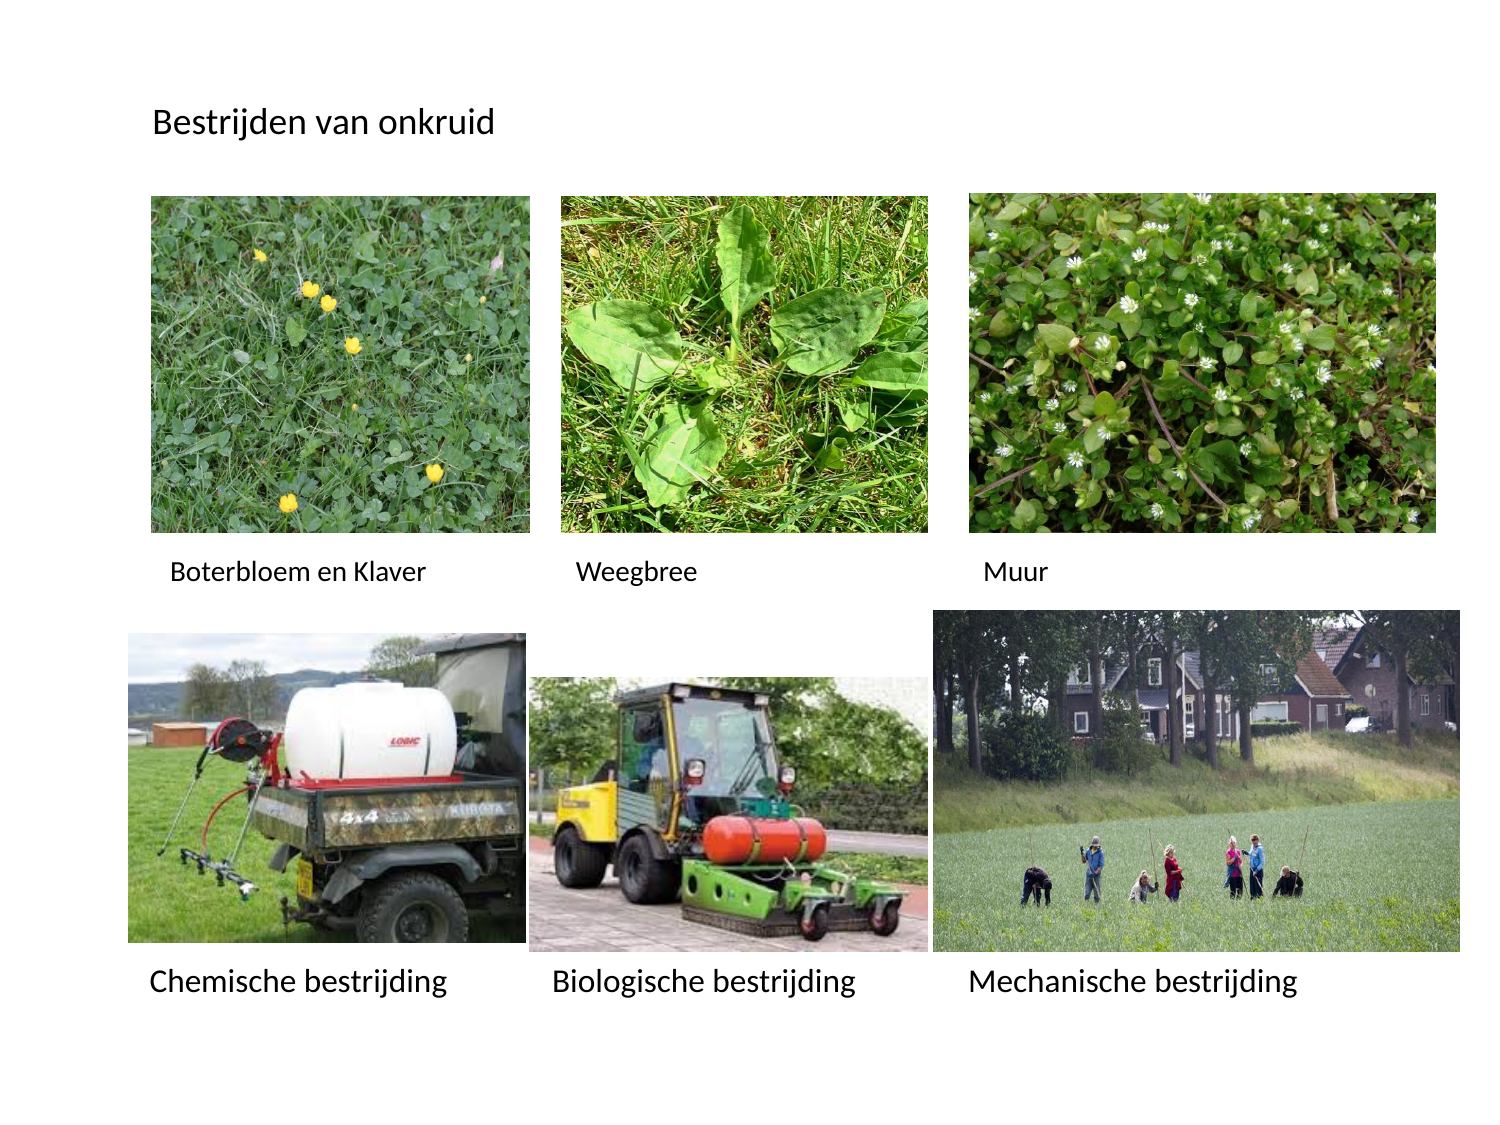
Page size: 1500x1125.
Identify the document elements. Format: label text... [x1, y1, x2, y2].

picture [969, 193, 1437, 534]
text_box Boterbloem en Klaver Weegbree Muur [155, 544, 1066, 595]
picture [529, 676, 928, 953]
picture [933, 610, 1460, 952]
text_box Bestrijden van onkruid [137, 89, 520, 150]
picture [151, 195, 530, 534]
picture [128, 633, 526, 944]
picture [560, 195, 929, 534]
text_box Chemische bestrijding Biologische bestrijding Mechanische bestrijding [134, 952, 1338, 1007]
